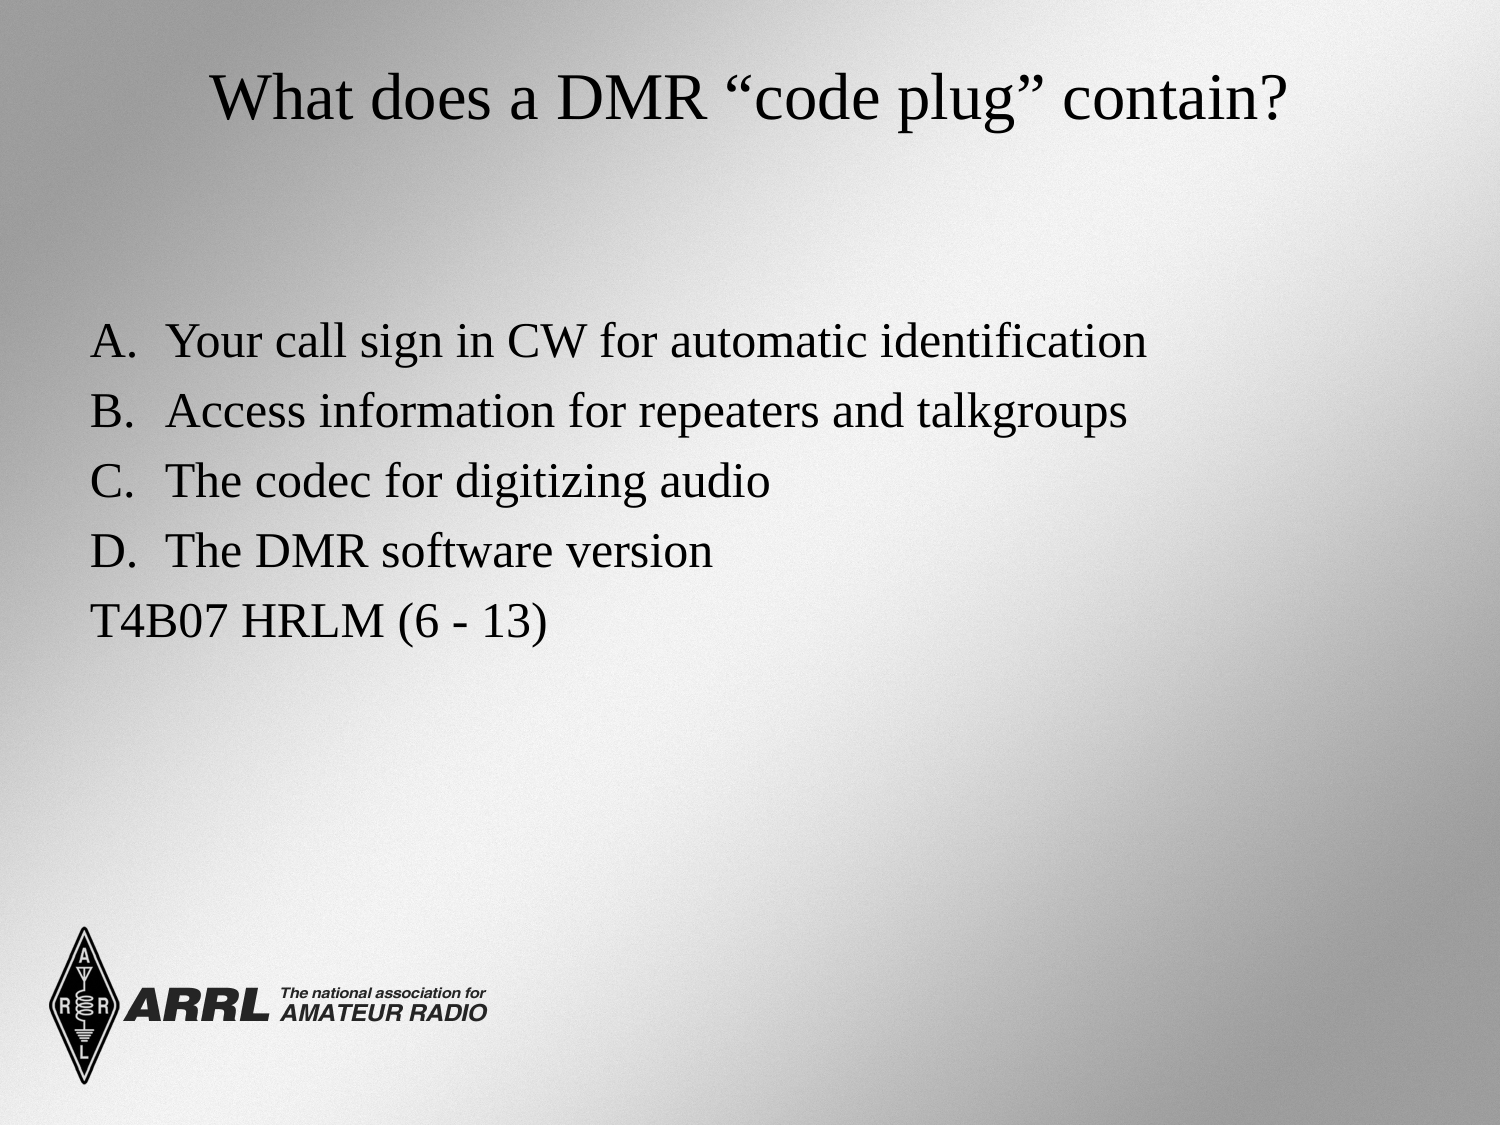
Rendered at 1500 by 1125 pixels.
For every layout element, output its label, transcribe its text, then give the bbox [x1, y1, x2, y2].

list Your call sign in CW for automatic identification Access information for repeaters and talkgroups The codec for digitizing audio The DMR software version T4B07 HRLM (6 - 13) [75, 299, 1425, 1005]
picture [0, 0, 1500, 1125]
title What does a DMR “code plug” contain? [75, 45, 1425, 233]
